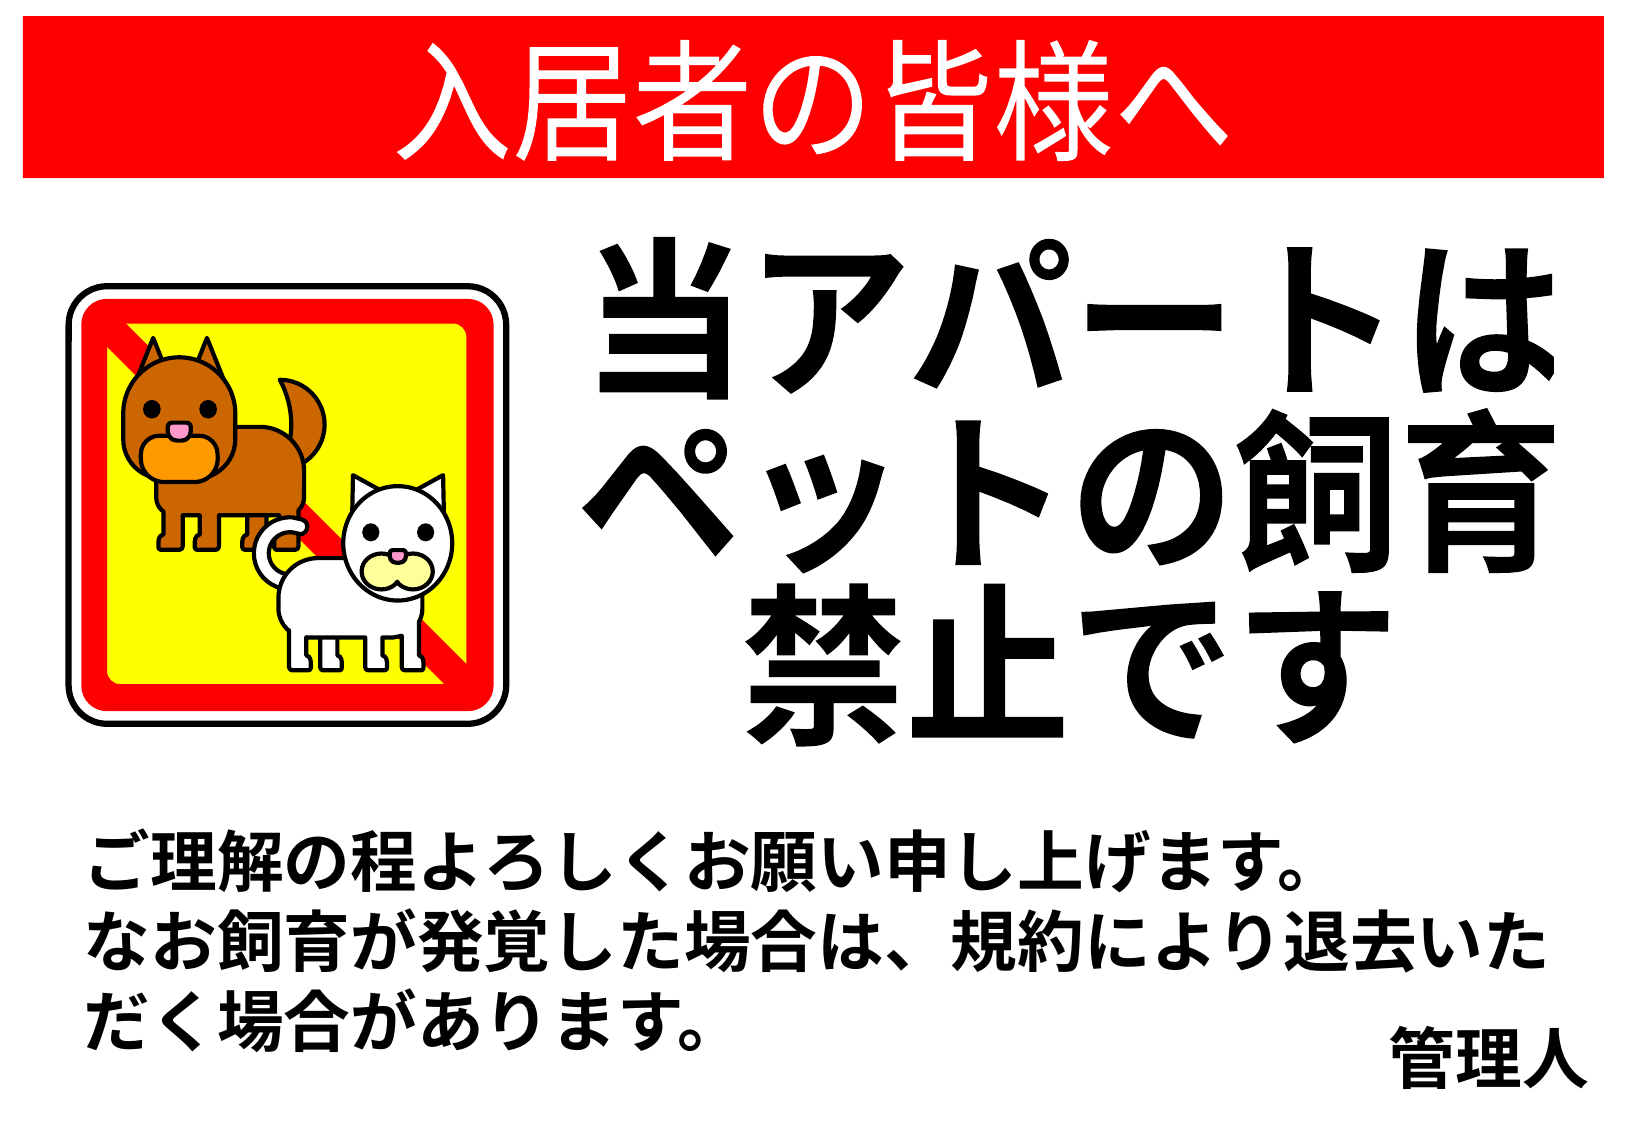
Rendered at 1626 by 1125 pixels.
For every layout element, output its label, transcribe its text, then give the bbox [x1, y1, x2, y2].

text_box [21, 14, 1606, 180]
text_box 管理人 [566, 1009, 1604, 1105]
text_box ご理解の程よろしくお願い申し上げます。 なお飼育が発覚した場合は、規約により退去いただく場合があります。 [68, 812, 1569, 1068]
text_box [68, 285, 507, 725]
